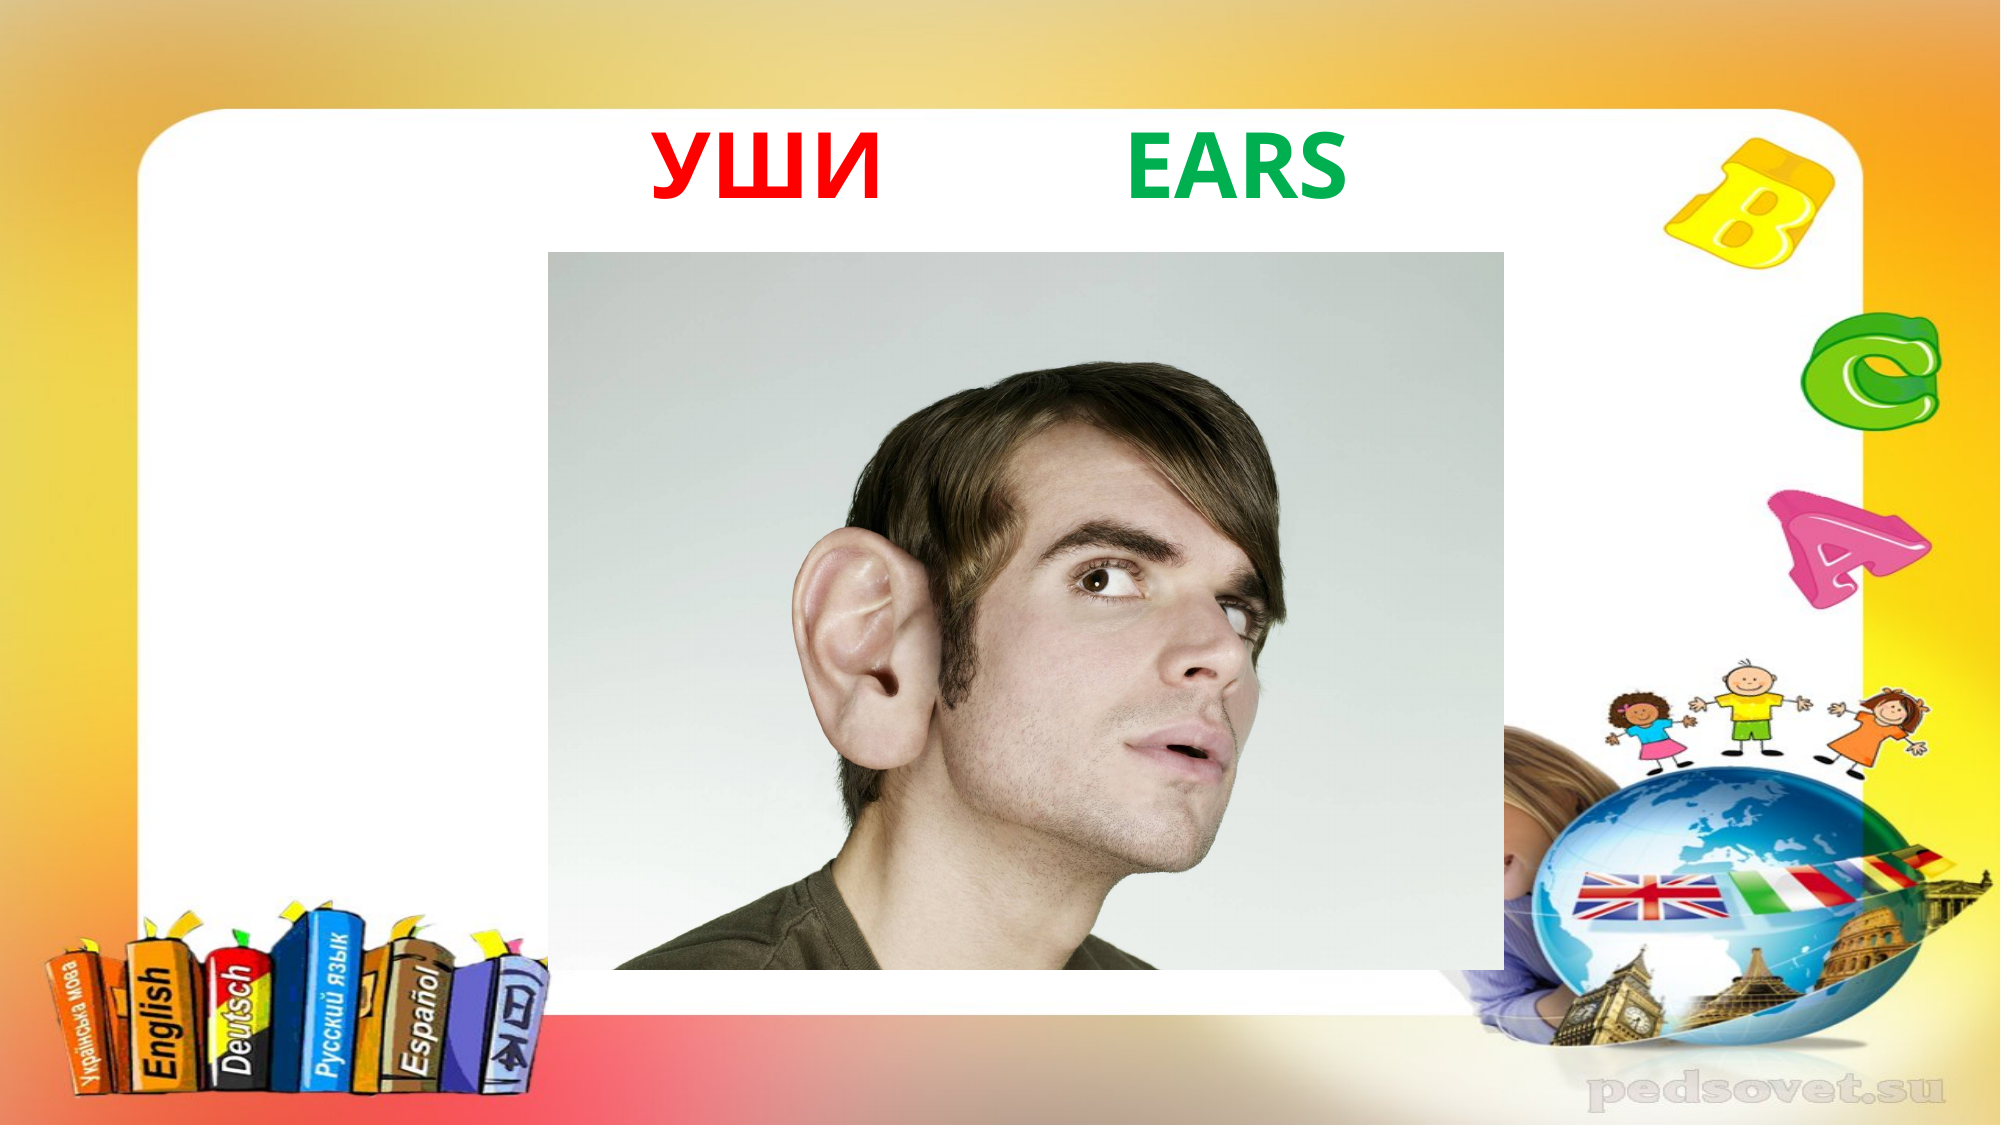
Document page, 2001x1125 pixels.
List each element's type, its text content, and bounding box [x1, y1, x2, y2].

picture [0, 0, 2001, 1125]
title УШИ EARS [137, 59, 1863, 278]
